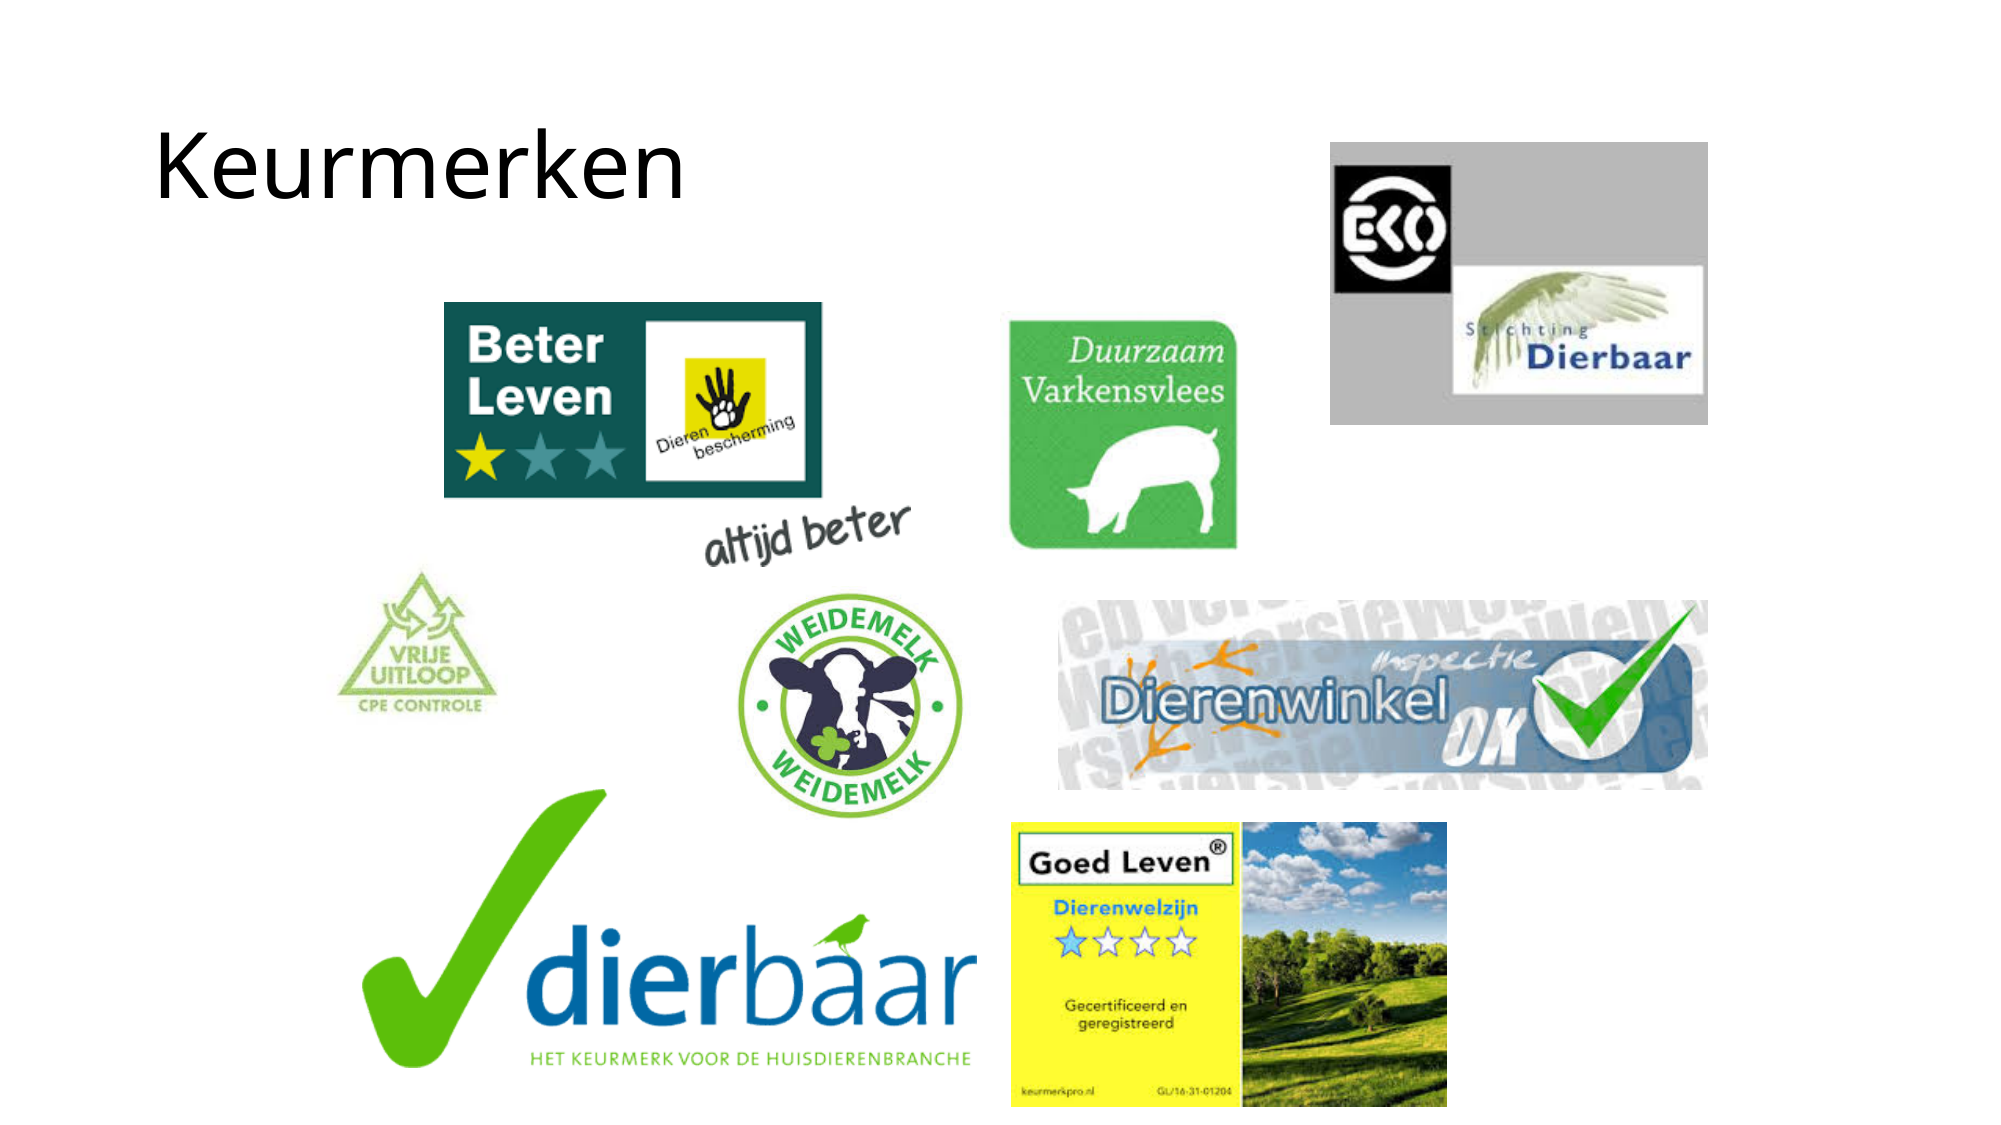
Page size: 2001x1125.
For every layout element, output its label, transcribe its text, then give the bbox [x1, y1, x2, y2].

picture [999, 311, 1246, 558]
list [444, 302, 911, 567]
picture [1330, 142, 1708, 425]
title Keurmerken [137, 59, 1863, 278]
picture [307, 534, 528, 755]
picture [1058, 600, 1708, 790]
picture [1011, 822, 1447, 1107]
picture [362, 586, 977, 1068]
